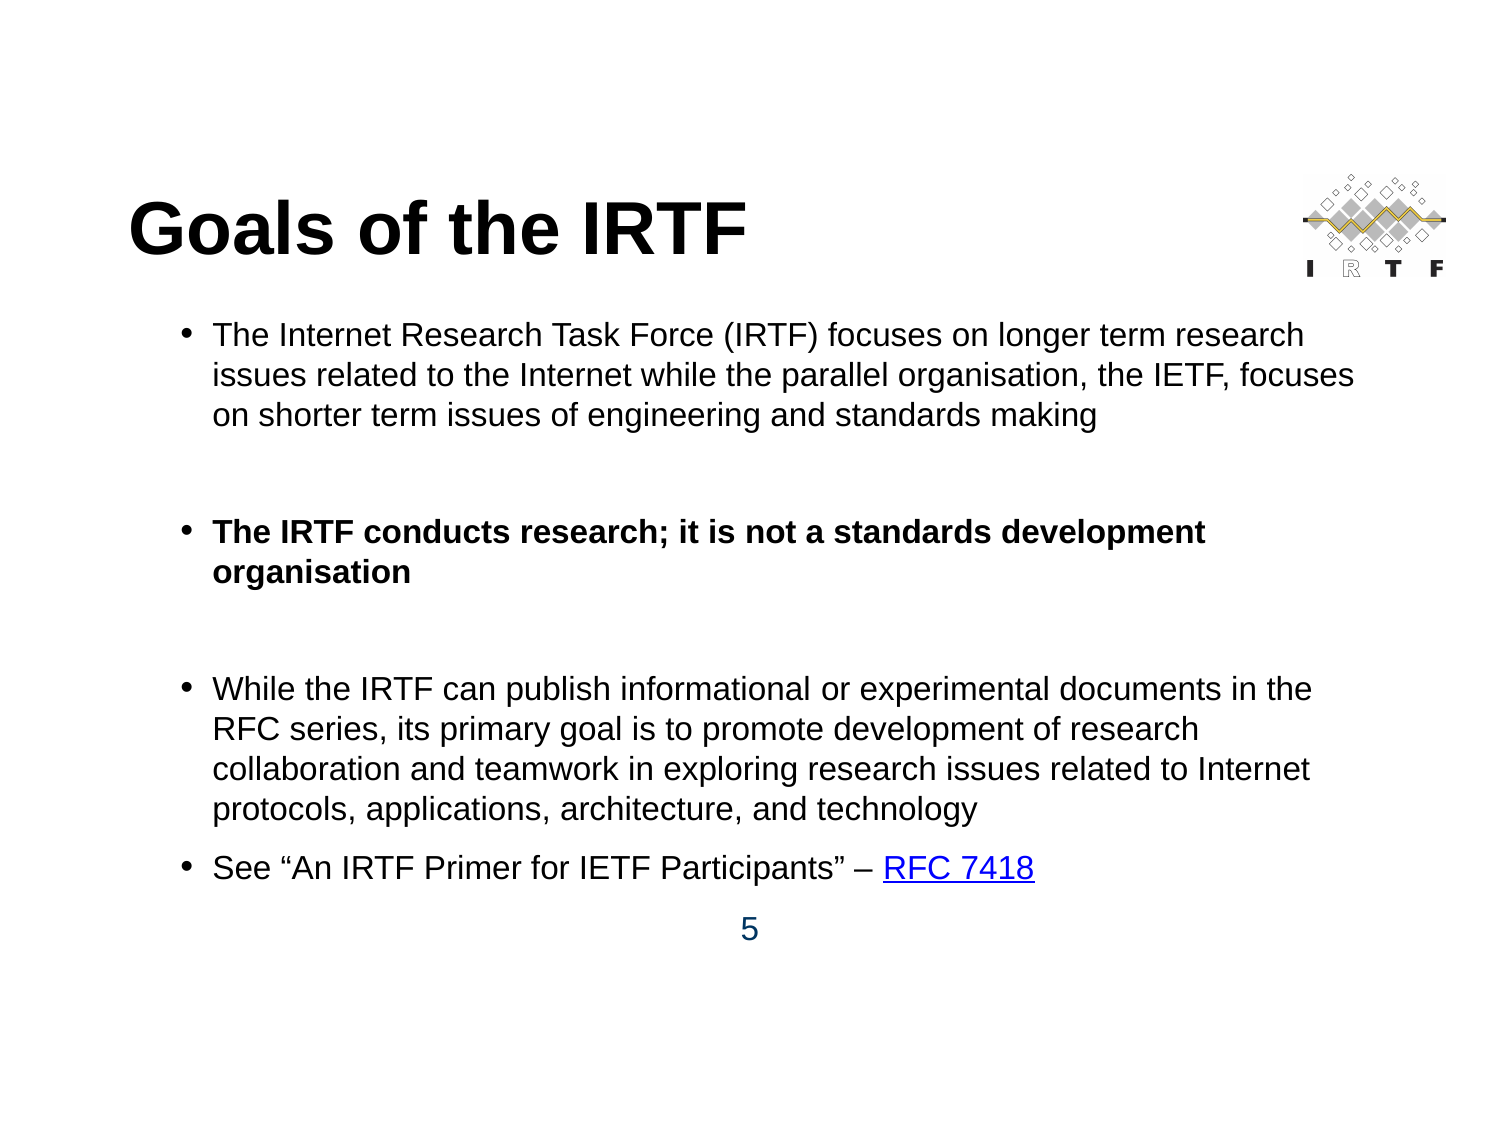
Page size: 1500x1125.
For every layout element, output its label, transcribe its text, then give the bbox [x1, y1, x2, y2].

title Goals of the IRTF [125, 174, 1299, 275]
list The Internet Research Task Force (IRTF) focuses on longer term research issues related to the Internet while the parallel organisation, the IETF, focuses on shorter term issues of engineering and standards making The IRTF conducts research; it is not a standards development organisation While the IRTF can publish informational or experimental documents in the RFC series, its primary goal is to promote development of research collaboration and teamwork in exploring research issues related to Internet protocols, applications, architecture, and technology See “An IRTF Primer for IETF Participants” – RFC 7418 [125, 309, 1376, 910]
picture [1303, 174, 1446, 277]
slide_number 5 [725, 905, 776, 949]
